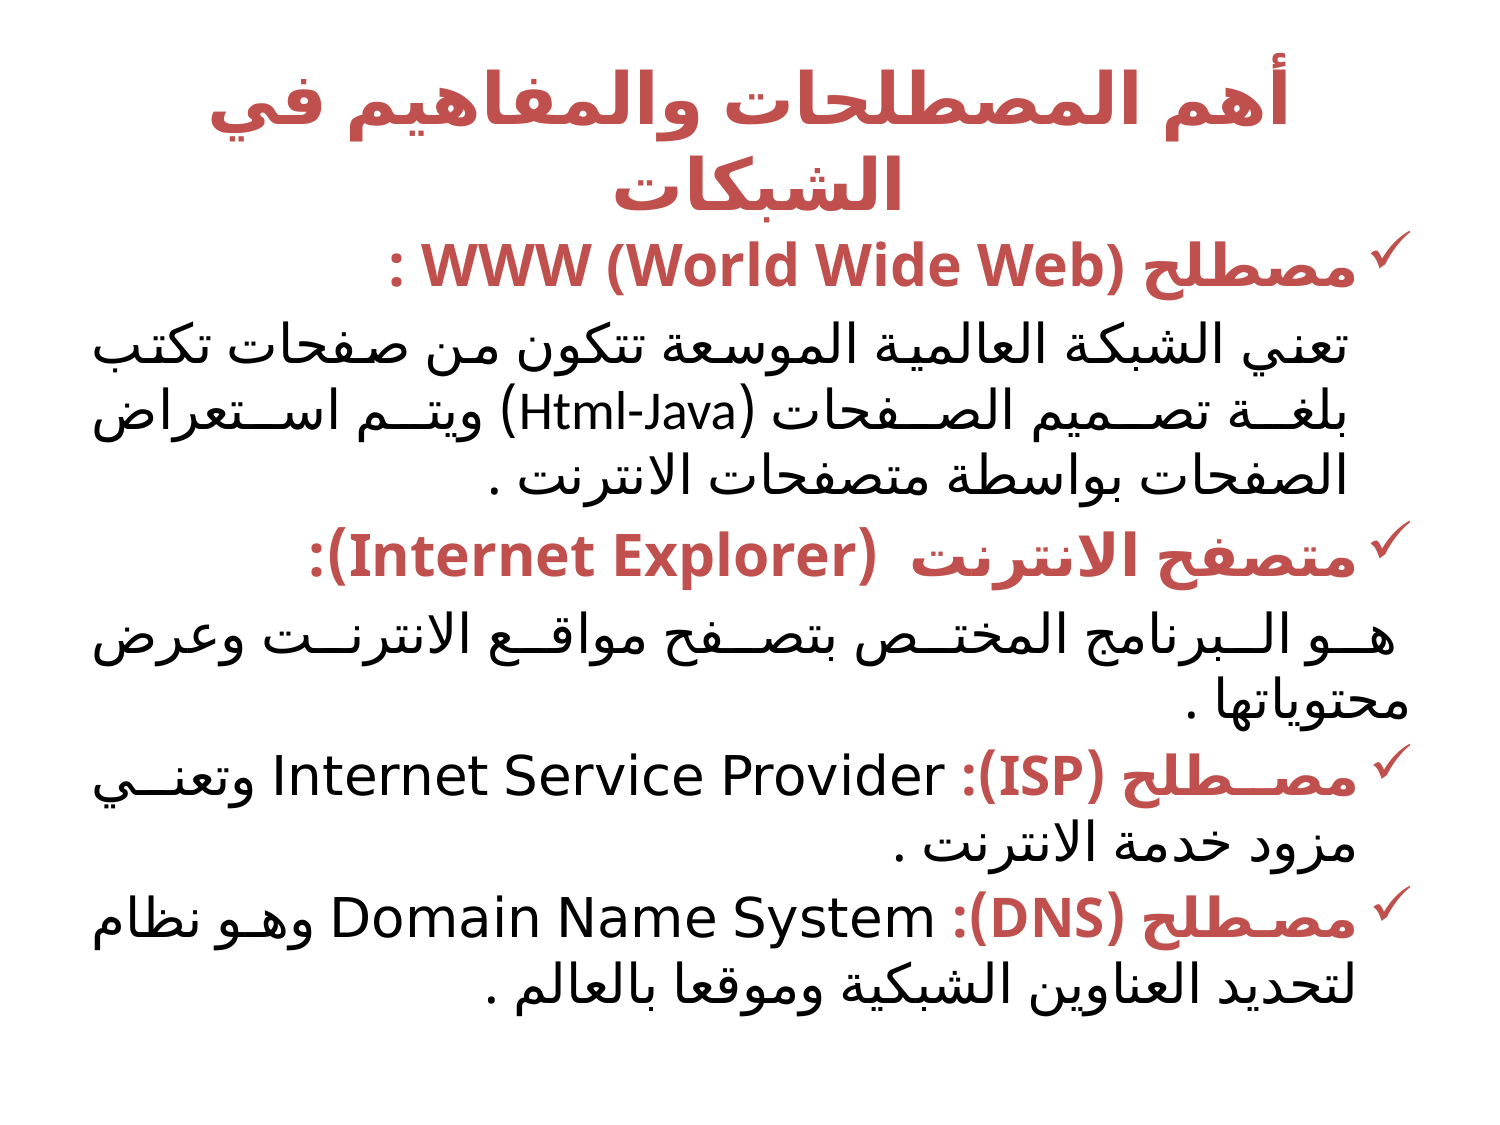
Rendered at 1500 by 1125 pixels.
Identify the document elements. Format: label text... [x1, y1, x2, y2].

title أهم المصطلحات والمفاهيم في الشبكات [75, 45, 1425, 233]
list مصطلح WWW (World Wide Web) : تعني الشبكة العالمية الموسعة تتكون من صفحات تكتب بلغة تصميم الصفحات (Html-Java) ويتم استعراض الصفحات بواسطة متصفحات الانترنت . متصفح الانترنت (Internet Explorer): هو البرنامج المختص بتصفح مواقع الانترنت وعرض محتوياتها . مصطلح (ISP): Internet Service Provider وتعني مزود خدمة الانترنت . مصطلح (DNS): Domain Name System وهو نظام لتحديد العناوين الشبكية وموقعا بالعالم . [76, 219, 1427, 1028]
